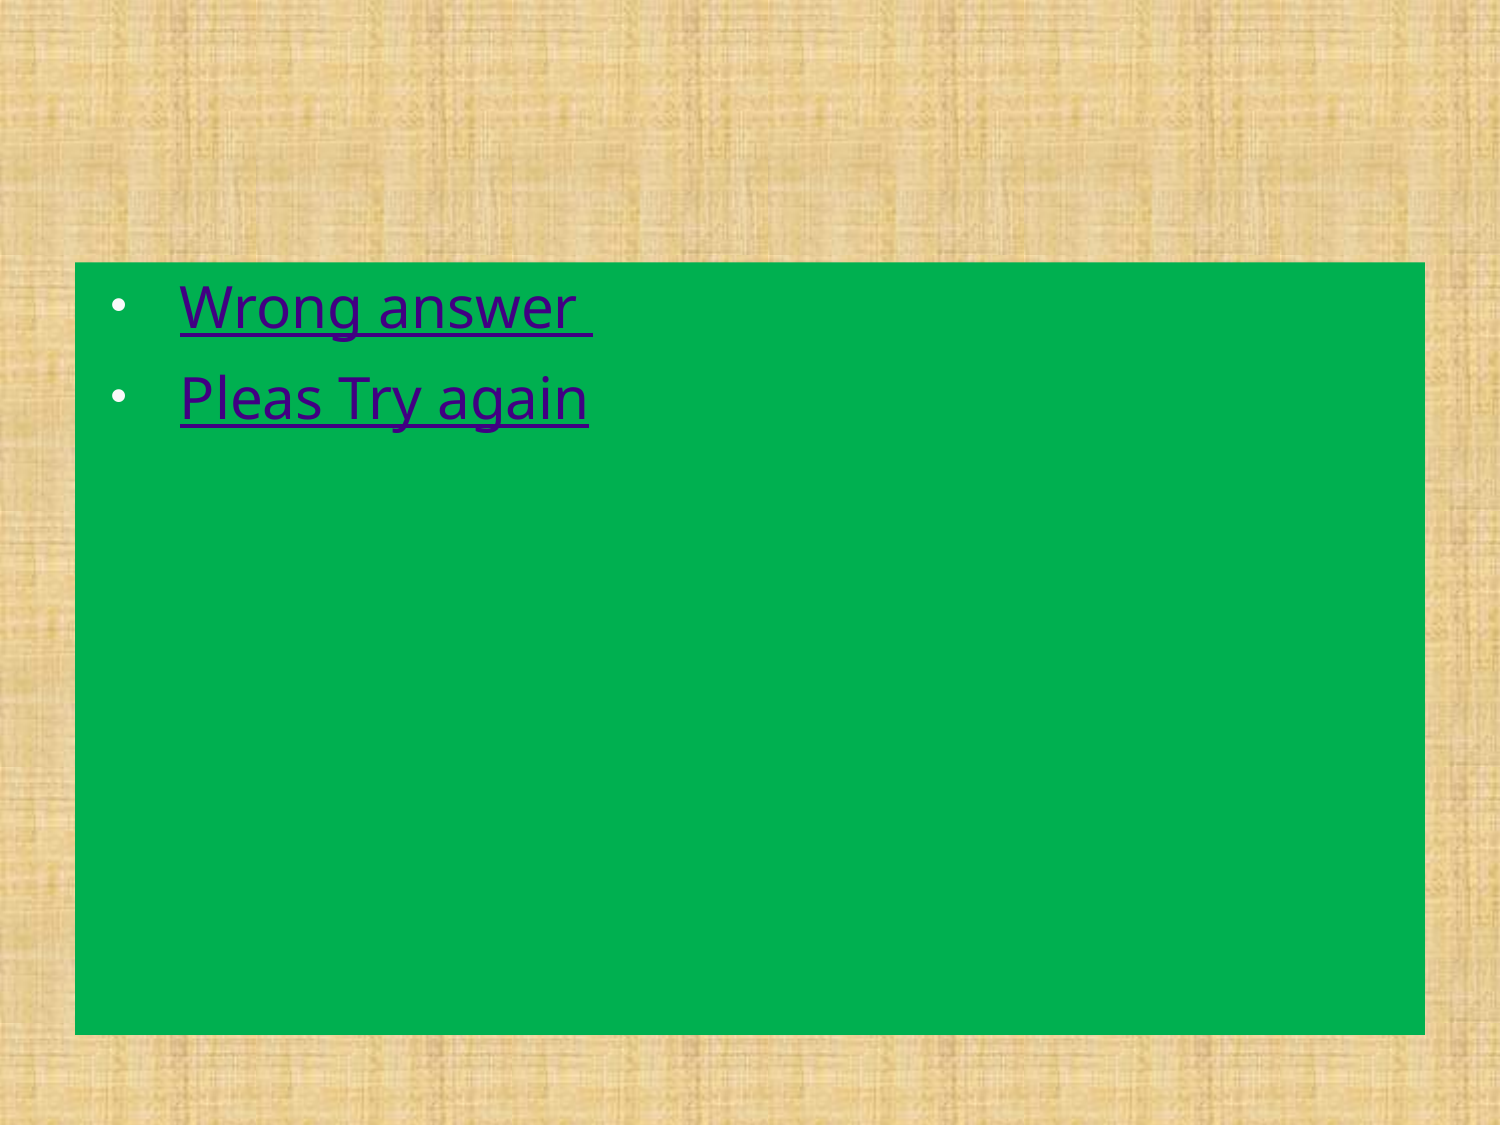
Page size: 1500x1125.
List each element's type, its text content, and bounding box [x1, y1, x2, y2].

picture [0, 0, 1500, 1125]
list Wrong answer Pleas Try again [75, 262, 1425, 1035]
